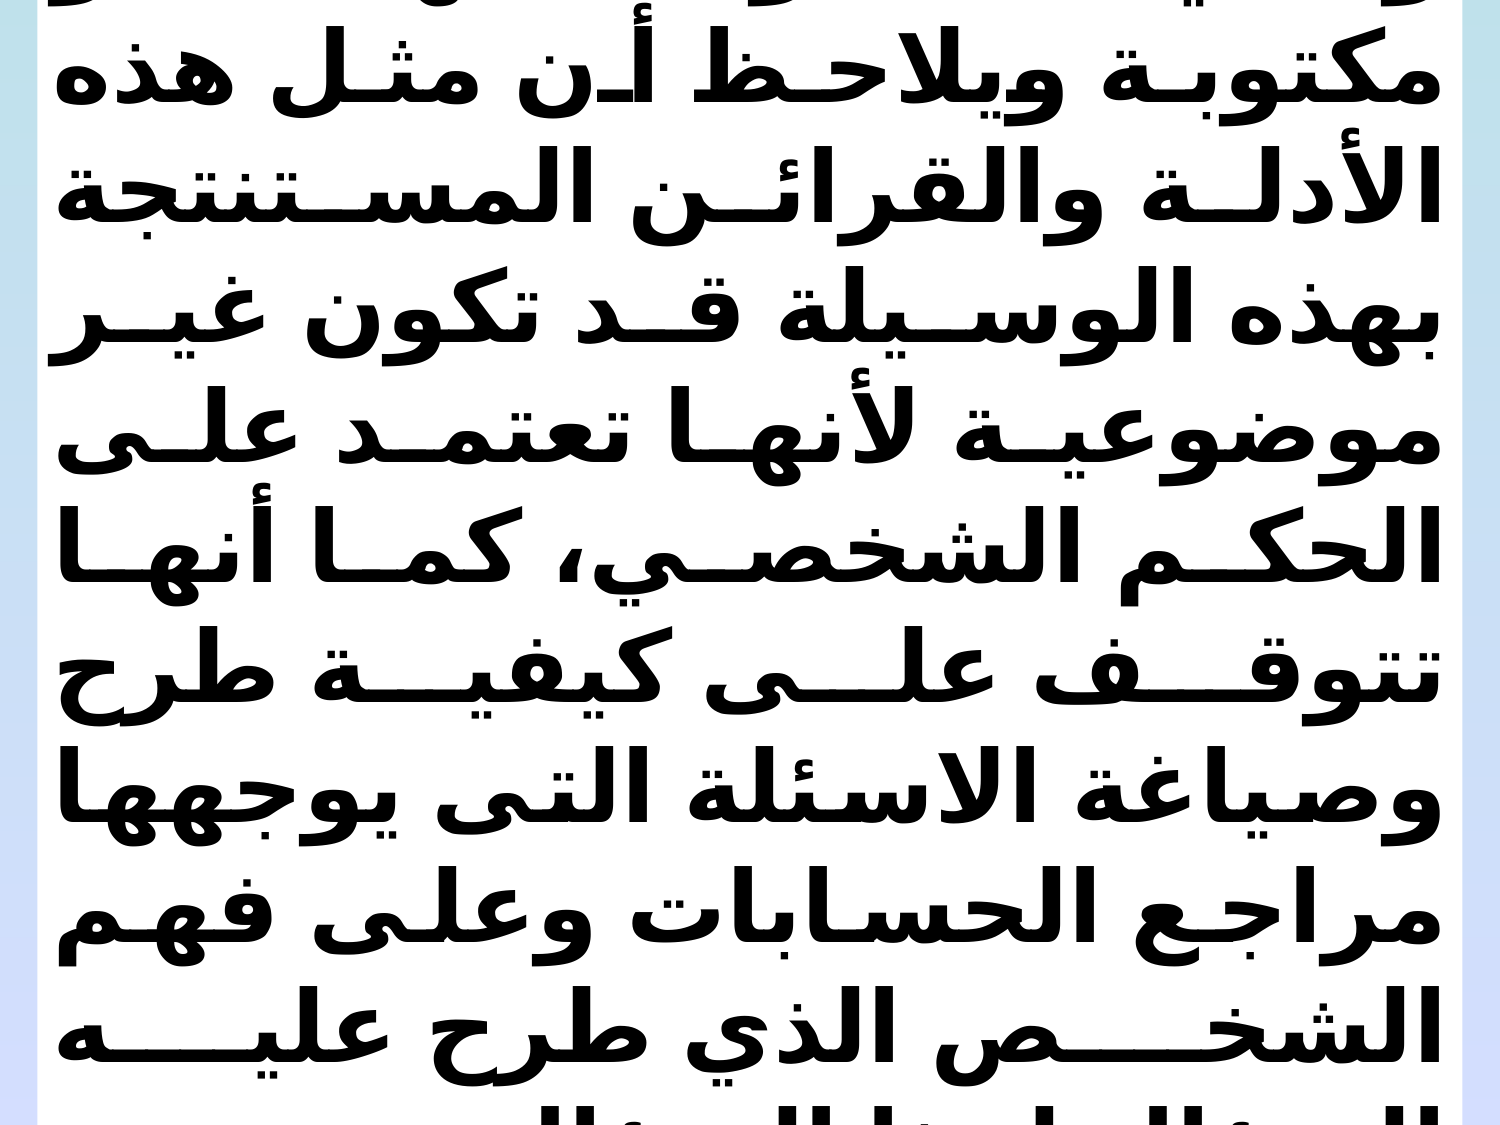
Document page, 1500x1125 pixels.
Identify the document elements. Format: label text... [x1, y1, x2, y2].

text_box وهي قد تكون شفهية أو مكتوبة ويلاحظ أن مثل هذه الأدلة والقرائن المستنتجة بهذه الوسيلة قد تكون غير موضوعية لأنها تعتمد على الحكم الشخصي، كما أنها تتوقف على كيفية طرح وصياغة الاسئلة التى يوجهها مراجع الحسابات وعلى فهم الشخص الذي طرح عليه السؤال لهذا السؤال [37, 0, 1463, 1125]
